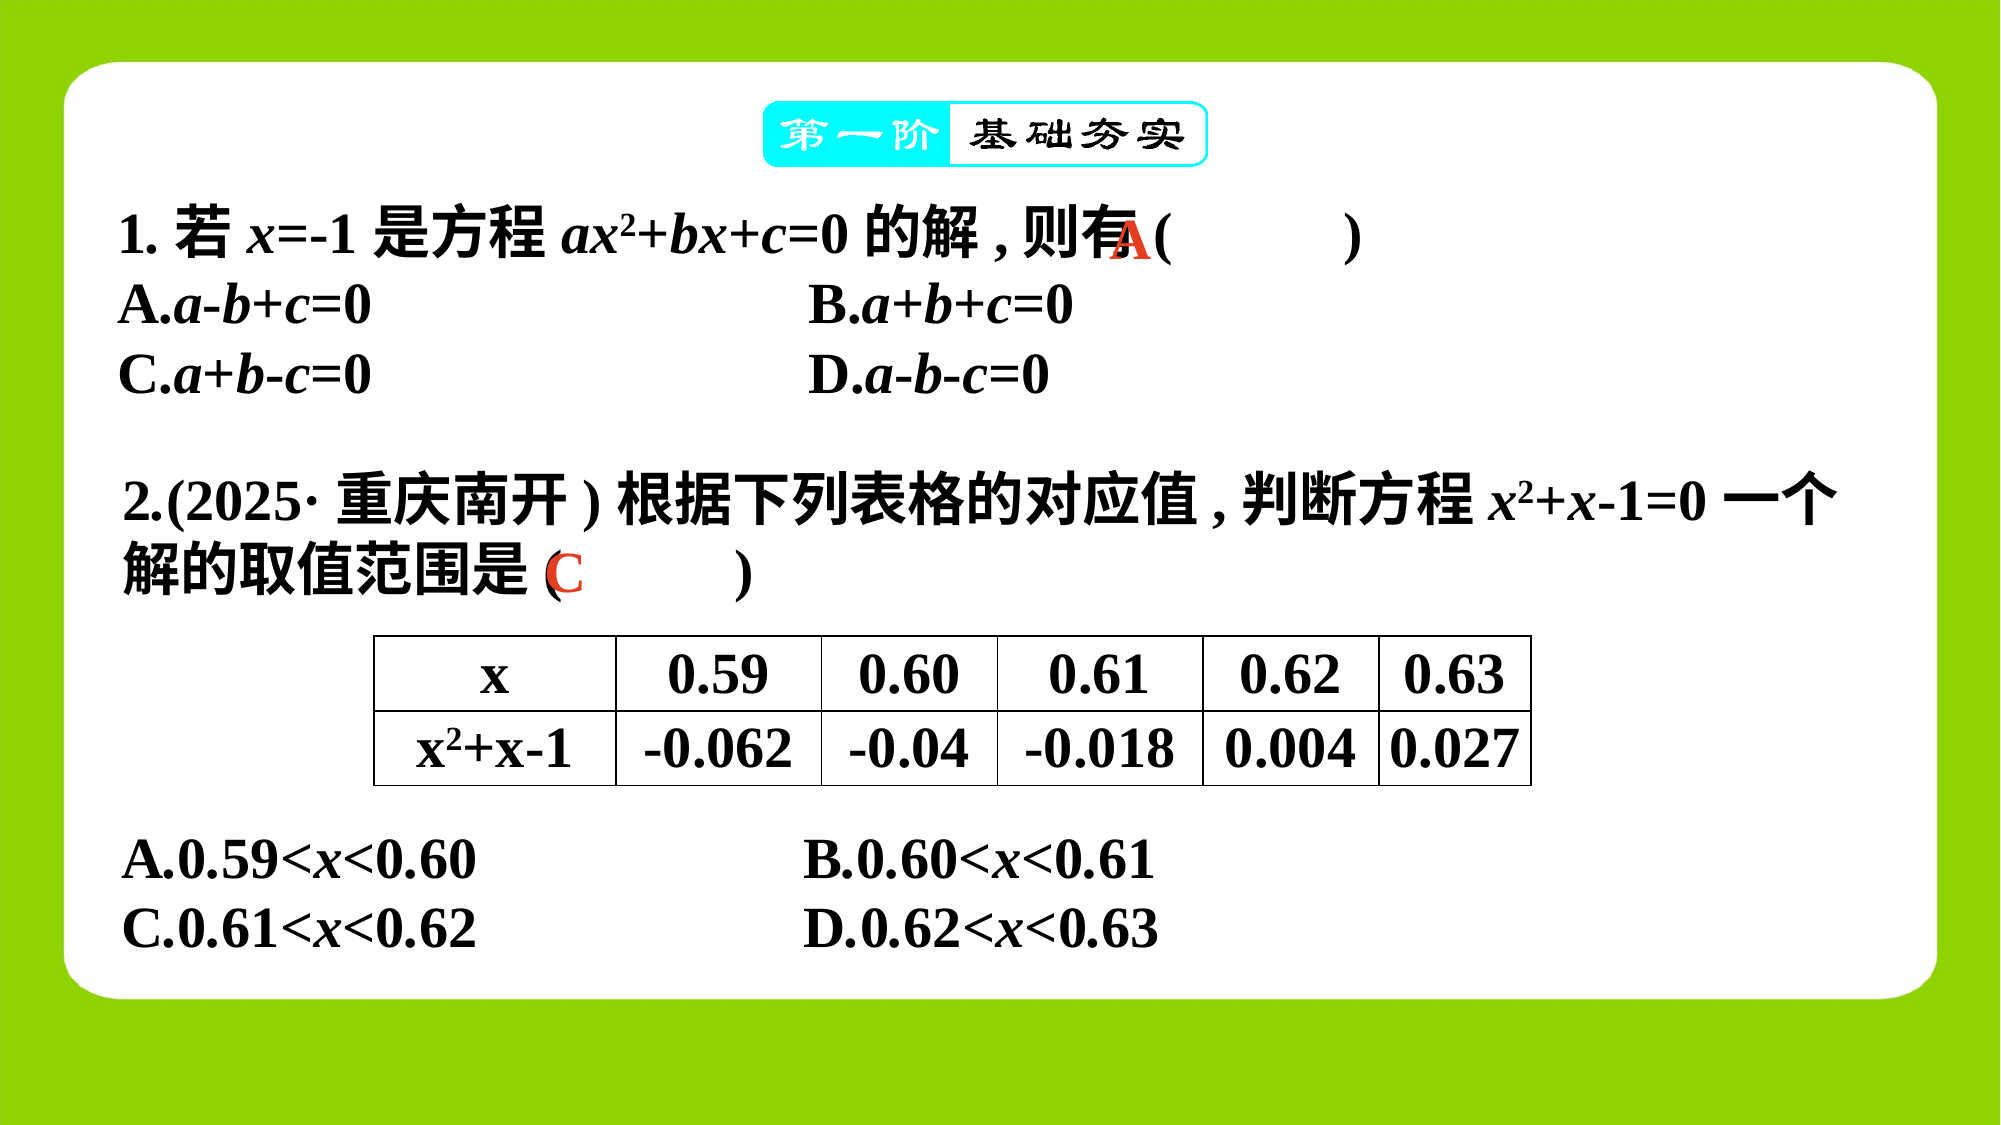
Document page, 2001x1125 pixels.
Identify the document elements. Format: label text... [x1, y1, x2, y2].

table_header x [375, 637, 615, 710]
table_header 0.62 [1204, 637, 1378, 710]
text_box 1.若x=-1是方程ax2+bx+c=0的解,则有( ) A.a-b+c=0 B.a+b+c=0 C.a+b-c=0 D.a-b-c=0 [102, 187, 1390, 413]
picture [0, 0, 2001, 1125]
table_header 0.60 [822, 637, 997, 710]
table_cell 0.027 [1380, 712, 1530, 785]
text_box 2.(2025·重庆南开)根据下列表格的对应值,判断方程x2+x-1=0一个解的取值范围是( ) [107, 455, 1876, 610]
table_header 0.63 [1380, 637, 1530, 710]
text_box A [1094, 193, 1189, 279]
table_cell -0.04 [822, 712, 997, 785]
table_header 0.61 [998, 637, 1202, 710]
table_cell x2+x-1 [375, 712, 615, 785]
table_header 0.59 [617, 637, 821, 710]
text_box A.0.59<x<0.60 B.0.60<x<0.61 C.0.61<x<0.62 D.0.62<x<0.63 [106, 812, 1826, 967]
text_box C [529, 527, 634, 612]
table_cell -0.018 [998, 712, 1202, 785]
table_cell -0.062 [617, 712, 821, 785]
table_cell 0.004 [1204, 712, 1378, 785]
